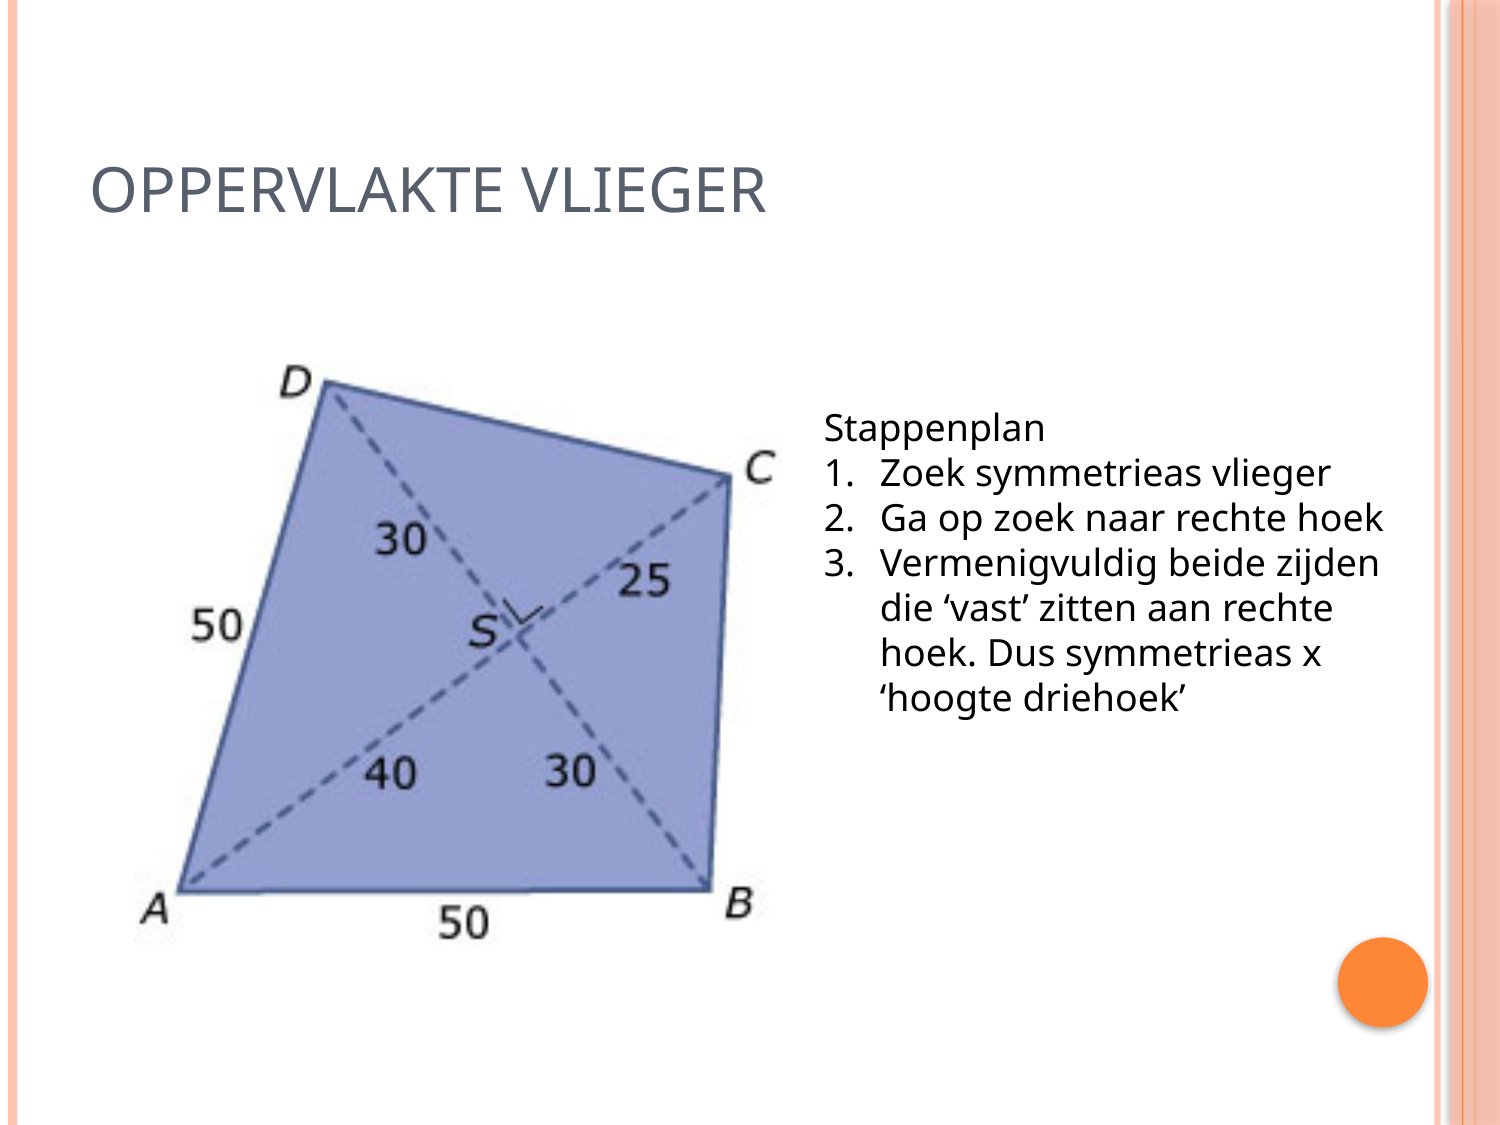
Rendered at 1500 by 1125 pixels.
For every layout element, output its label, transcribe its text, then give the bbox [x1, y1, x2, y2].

text_box Stappenplan Zoek symmetrieas vlieger Ga op zoek naar rechte hoek Vermenigvuldig beide zijden die ‘vast’ zitten aan rechte hoek. Dus symmetrieas x ‘hoogte driehoek’ [809, 397, 1424, 772]
title Oppervlakte vlieger [75, 45, 1300, 233]
picture [135, 359, 783, 953]
